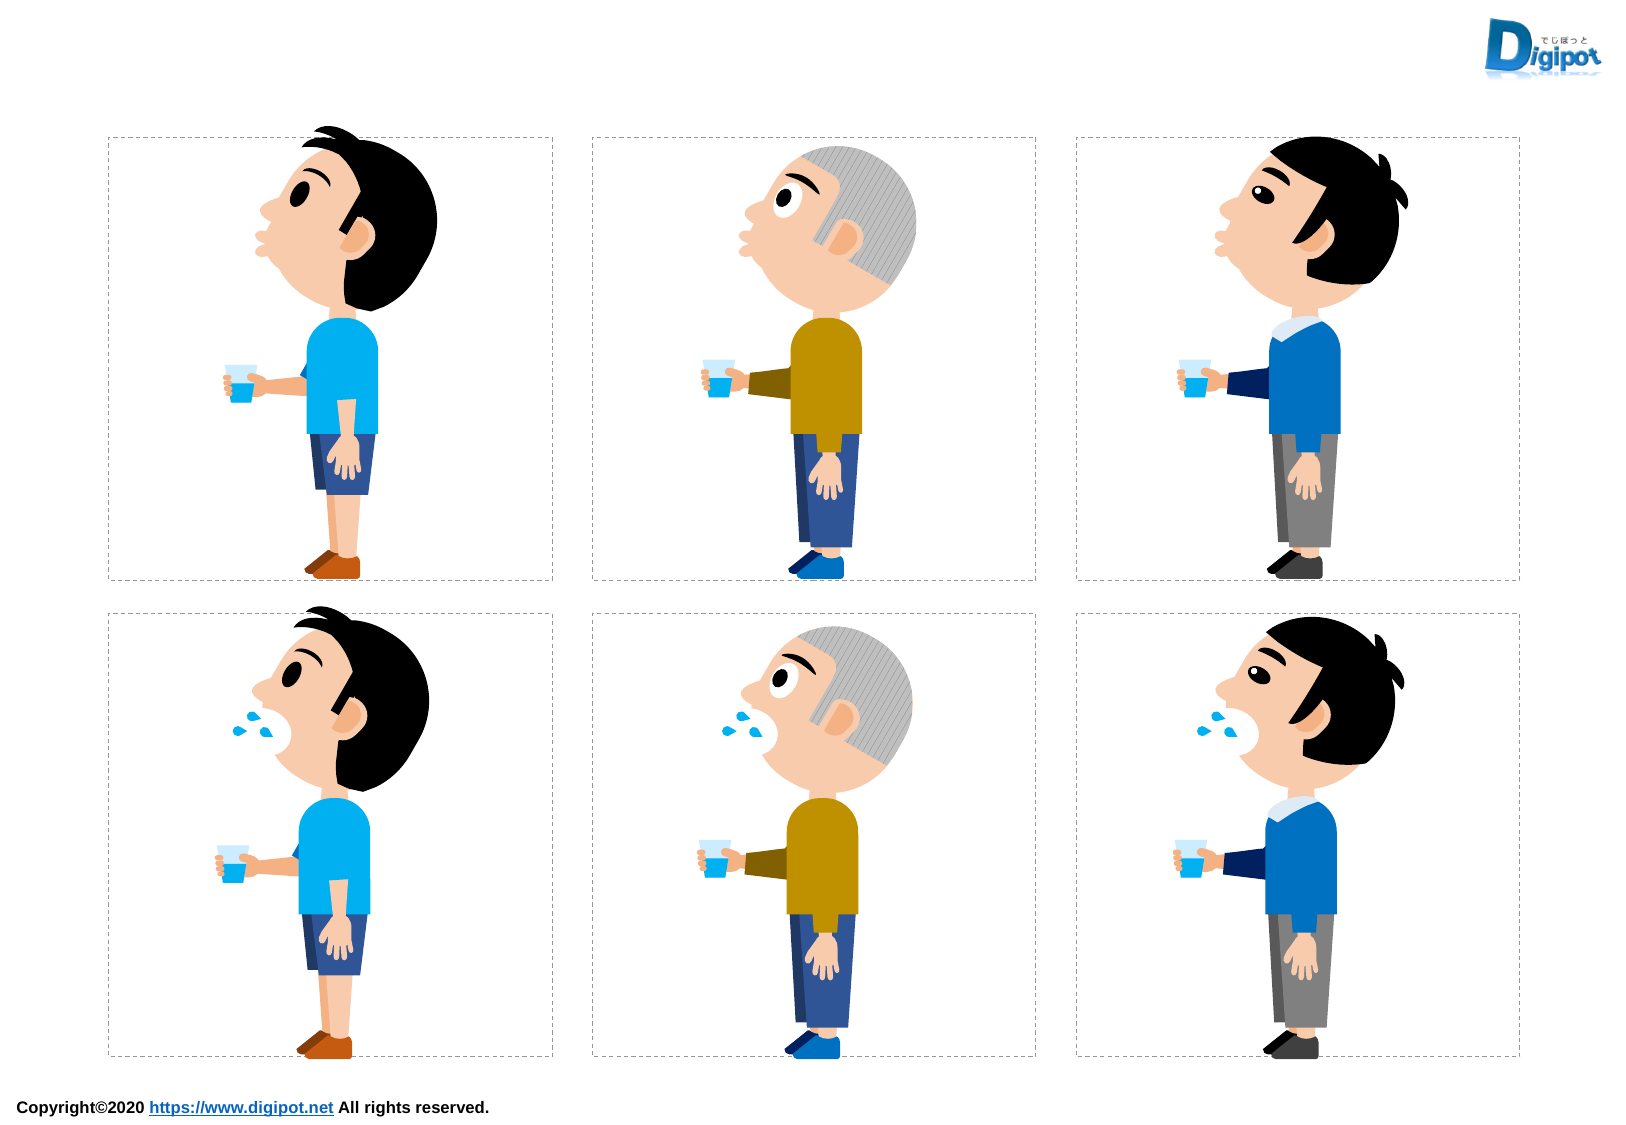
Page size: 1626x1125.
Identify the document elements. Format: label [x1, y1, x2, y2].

text_box [1172, 616, 1405, 1060]
picture [1485, 18, 1602, 82]
text_box [214, 603, 424, 1060]
text_box [700, 146, 928, 579]
text_box [222, 123, 432, 579]
text_box [1176, 136, 1409, 579]
text_box [696, 626, 924, 1060]
